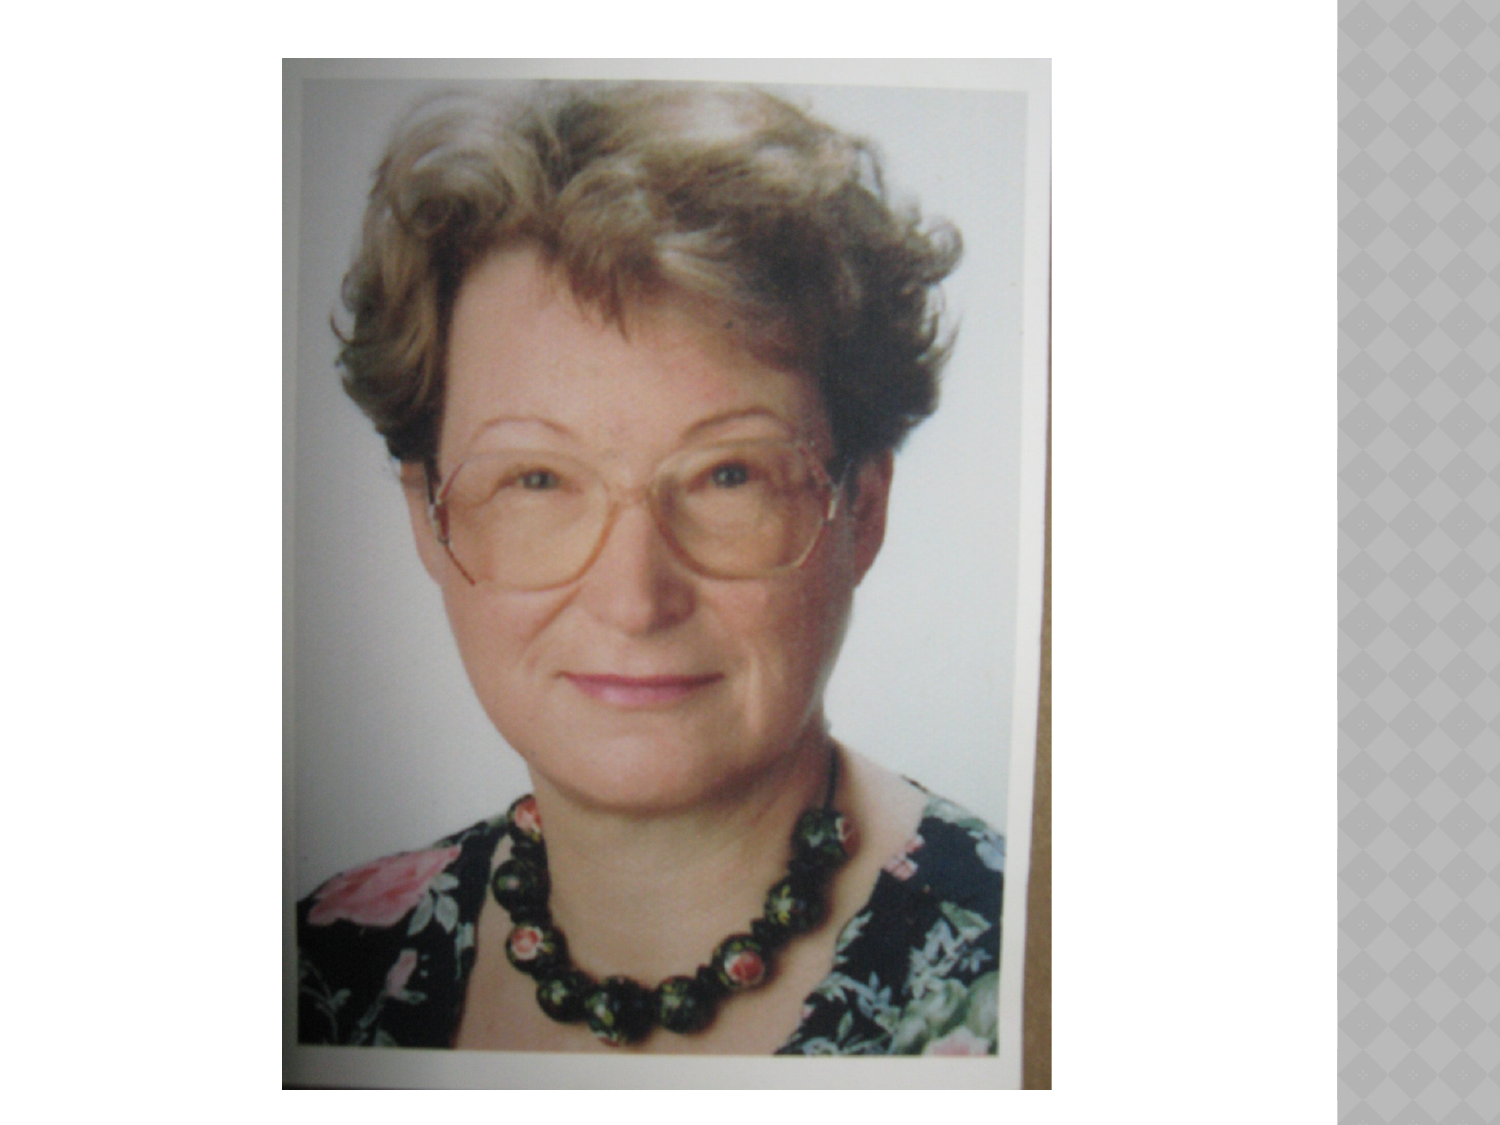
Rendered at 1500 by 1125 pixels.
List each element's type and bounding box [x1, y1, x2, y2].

picture [282, 58, 1052, 187]
list [150, 188, 1183, 960]
picture [282, 969, 1052, 1090]
